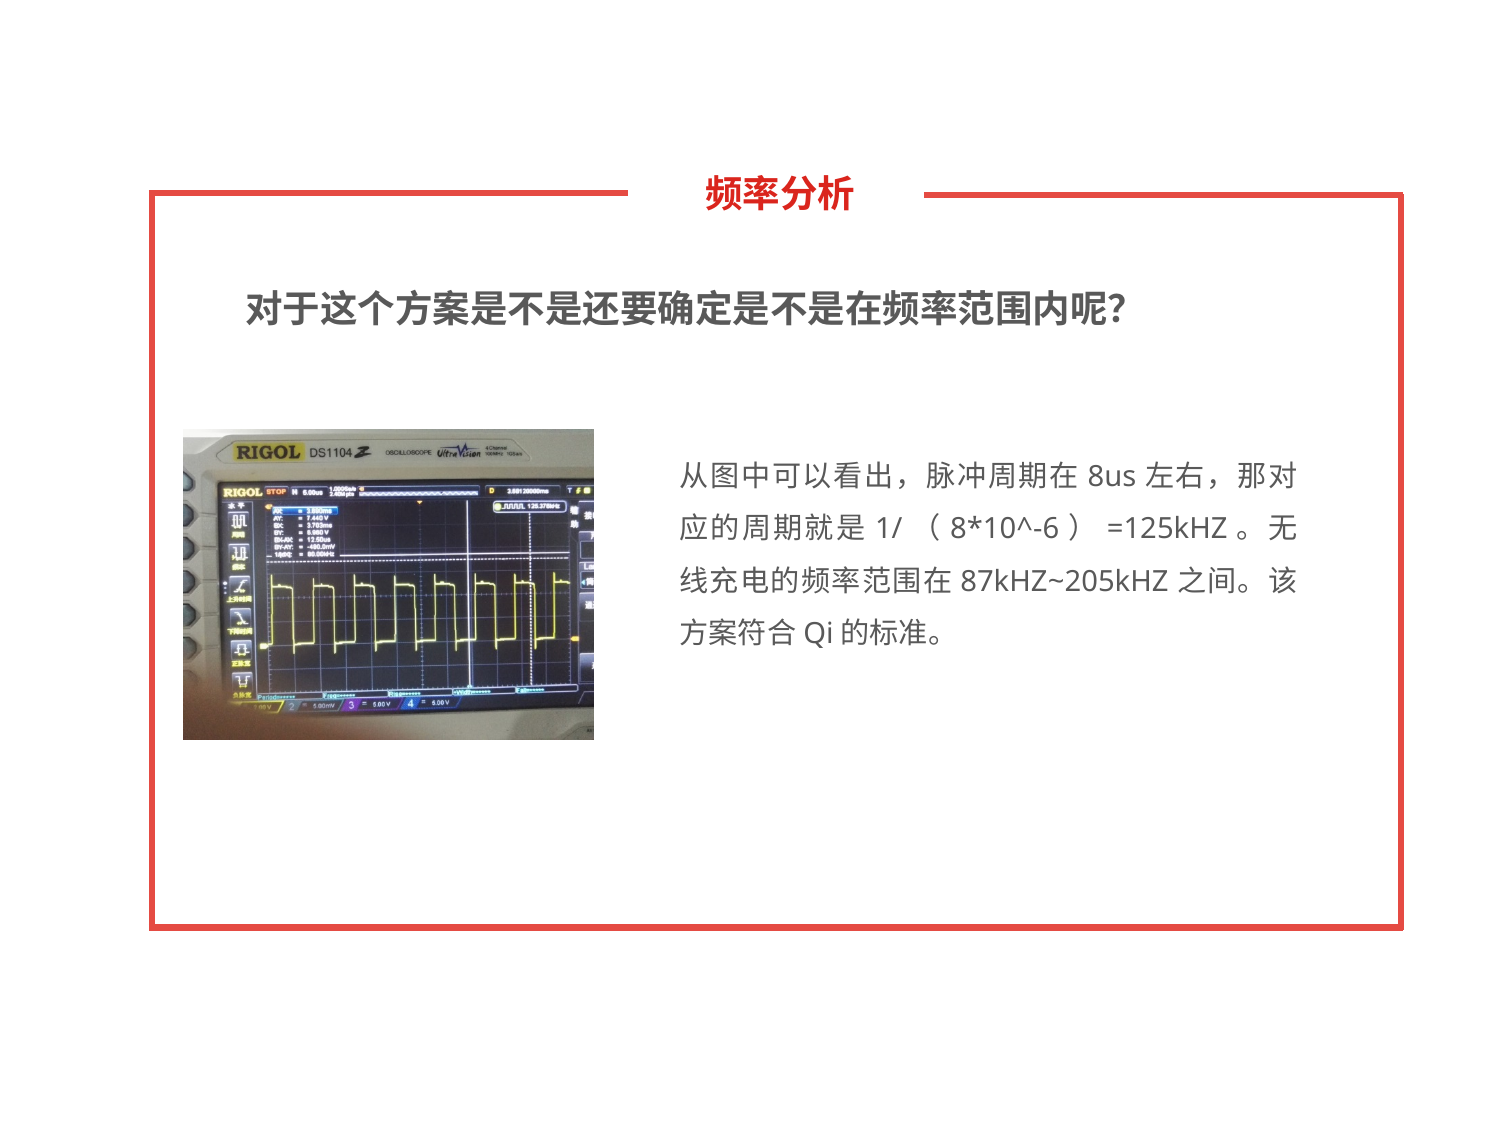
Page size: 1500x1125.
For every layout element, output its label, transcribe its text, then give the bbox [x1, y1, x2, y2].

text_box 频率分析 [690, 162, 884, 191]
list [182, 429, 595, 740]
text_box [148, 192, 1404, 931]
